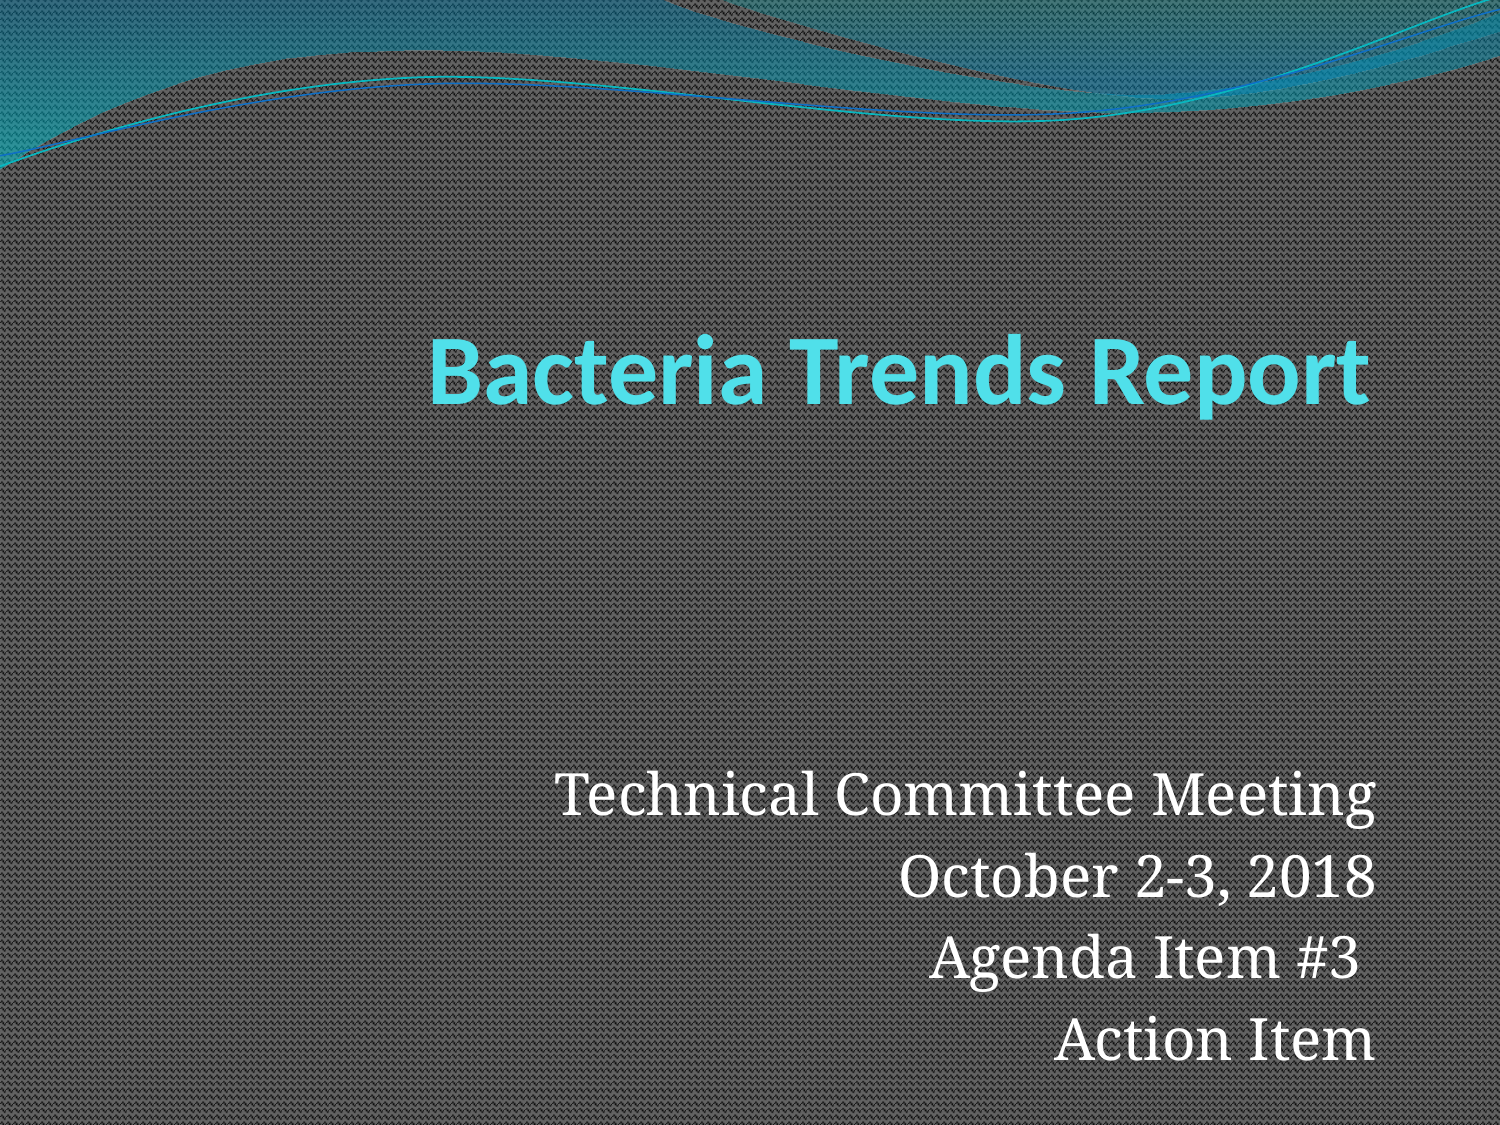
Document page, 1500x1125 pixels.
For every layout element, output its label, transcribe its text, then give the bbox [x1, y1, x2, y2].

title Bacteria Trends Report [87, 125, 1376, 425]
subtitle Technical Committee Meeting October 2-3, 2018 Agenda Item #3 Action Item [337, 750, 1388, 1125]
